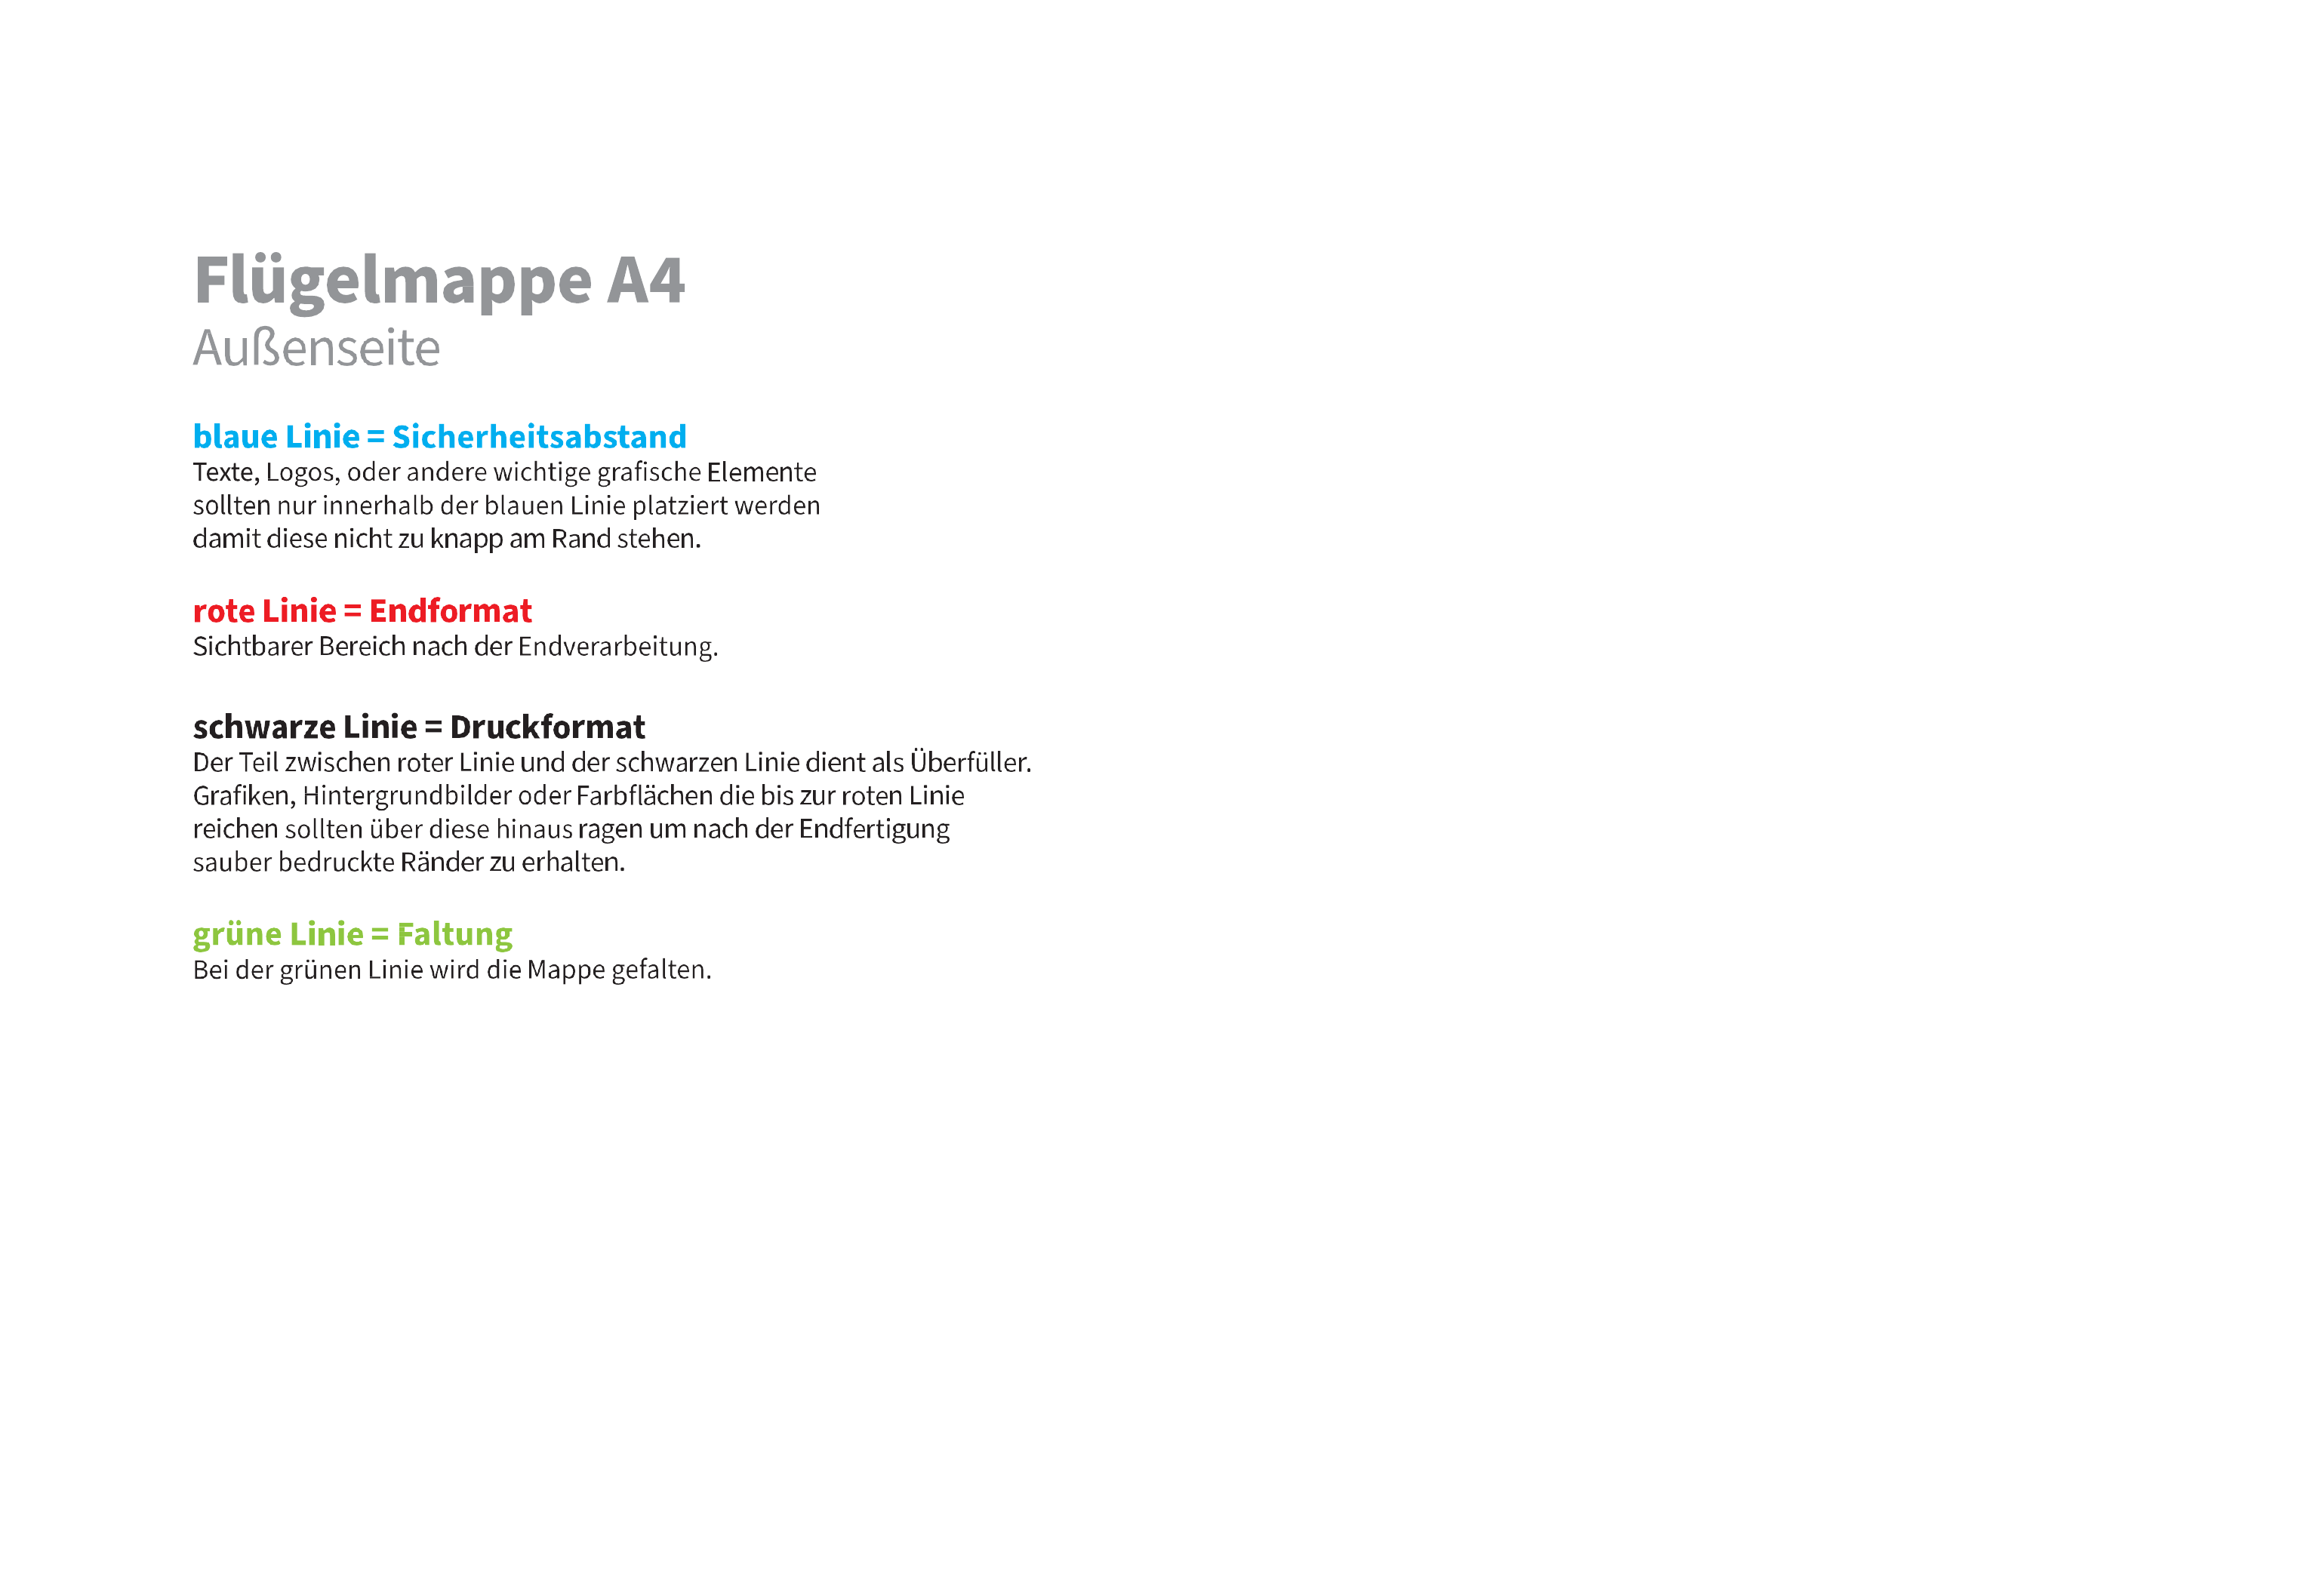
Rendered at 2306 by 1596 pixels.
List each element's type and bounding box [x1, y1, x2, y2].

picture [193, 920, 360, 985]
text_box [399, 534, 423, 548]
text_box [756, 817, 794, 838]
text_box [616, 751, 737, 772]
text_box [219, 463, 240, 481]
text_box [522, 751, 564, 772]
text_box [320, 635, 391, 656]
text_box [368, 430, 384, 435]
text_box [194, 818, 235, 838]
text_box [360, 920, 364, 946]
text_box [651, 823, 685, 838]
text_box [578, 783, 712, 805]
text_box [241, 466, 253, 481]
picture [369, 921, 522, 979]
text_box [228, 494, 269, 515]
text_box [193, 783, 285, 810]
picture [268, 460, 819, 520]
picture [610, 434, 622, 448]
text_box [344, 604, 361, 608]
text_box [425, 728, 442, 733]
text_box [522, 850, 624, 872]
text_box [192, 494, 226, 515]
text_box [239, 751, 279, 772]
text_box [872, 751, 904, 772]
picture [445, 435, 449, 448]
text_box [580, 823, 642, 844]
picture [393, 422, 685, 448]
text_box [254, 325, 306, 366]
text_box [911, 748, 1031, 772]
text_box [719, 784, 754, 805]
picture [413, 641, 425, 656]
text_box [843, 752, 866, 772]
text_box [193, 635, 226, 656]
text_box [229, 635, 313, 656]
text_box [237, 817, 278, 838]
text_box [460, 752, 514, 772]
text_box [806, 751, 841, 772]
text_box [427, 635, 466, 656]
text_box [194, 423, 278, 448]
picture [285, 784, 572, 838]
text_box [192, 329, 247, 366]
picture [675, 435, 679, 444]
text_box [337, 327, 439, 366]
text_box [553, 527, 610, 548]
picture [497, 435, 500, 448]
text_box [402, 850, 485, 872]
text_box [800, 790, 836, 805]
text_box [285, 751, 389, 772]
text_box [345, 712, 417, 739]
text_box [254, 477, 260, 486]
text_box [195, 752, 233, 772]
text_box [344, 612, 361, 617]
text_box [371, 597, 532, 623]
picture [192, 850, 395, 872]
picture [311, 337, 333, 365]
text_box [617, 527, 700, 548]
picture [590, 435, 595, 444]
text_box [510, 533, 544, 548]
text_box [432, 527, 503, 553]
text_box [475, 635, 513, 656]
picture [194, 599, 254, 623]
text_box [746, 752, 799, 772]
text_box [267, 527, 328, 548]
text_box [192, 713, 335, 739]
text_box [843, 786, 902, 805]
text_box [451, 713, 645, 739]
text_box [193, 527, 261, 548]
text_box [694, 817, 748, 838]
text_box [263, 596, 336, 623]
text_box [572, 751, 611, 772]
text_box [193, 463, 207, 481]
text_box [207, 466, 219, 481]
picture [520, 635, 717, 662]
picture [393, 635, 405, 656]
picture [529, 958, 711, 985]
text_box [762, 784, 794, 805]
text_box [368, 438, 384, 442]
text_box [910, 785, 964, 805]
text_box [335, 527, 393, 548]
text_box [425, 720, 442, 724]
text_box [287, 422, 359, 448]
picture [656, 435, 660, 448]
text_box [399, 752, 454, 772]
text_box [801, 816, 950, 844]
text_box [490, 856, 514, 872]
